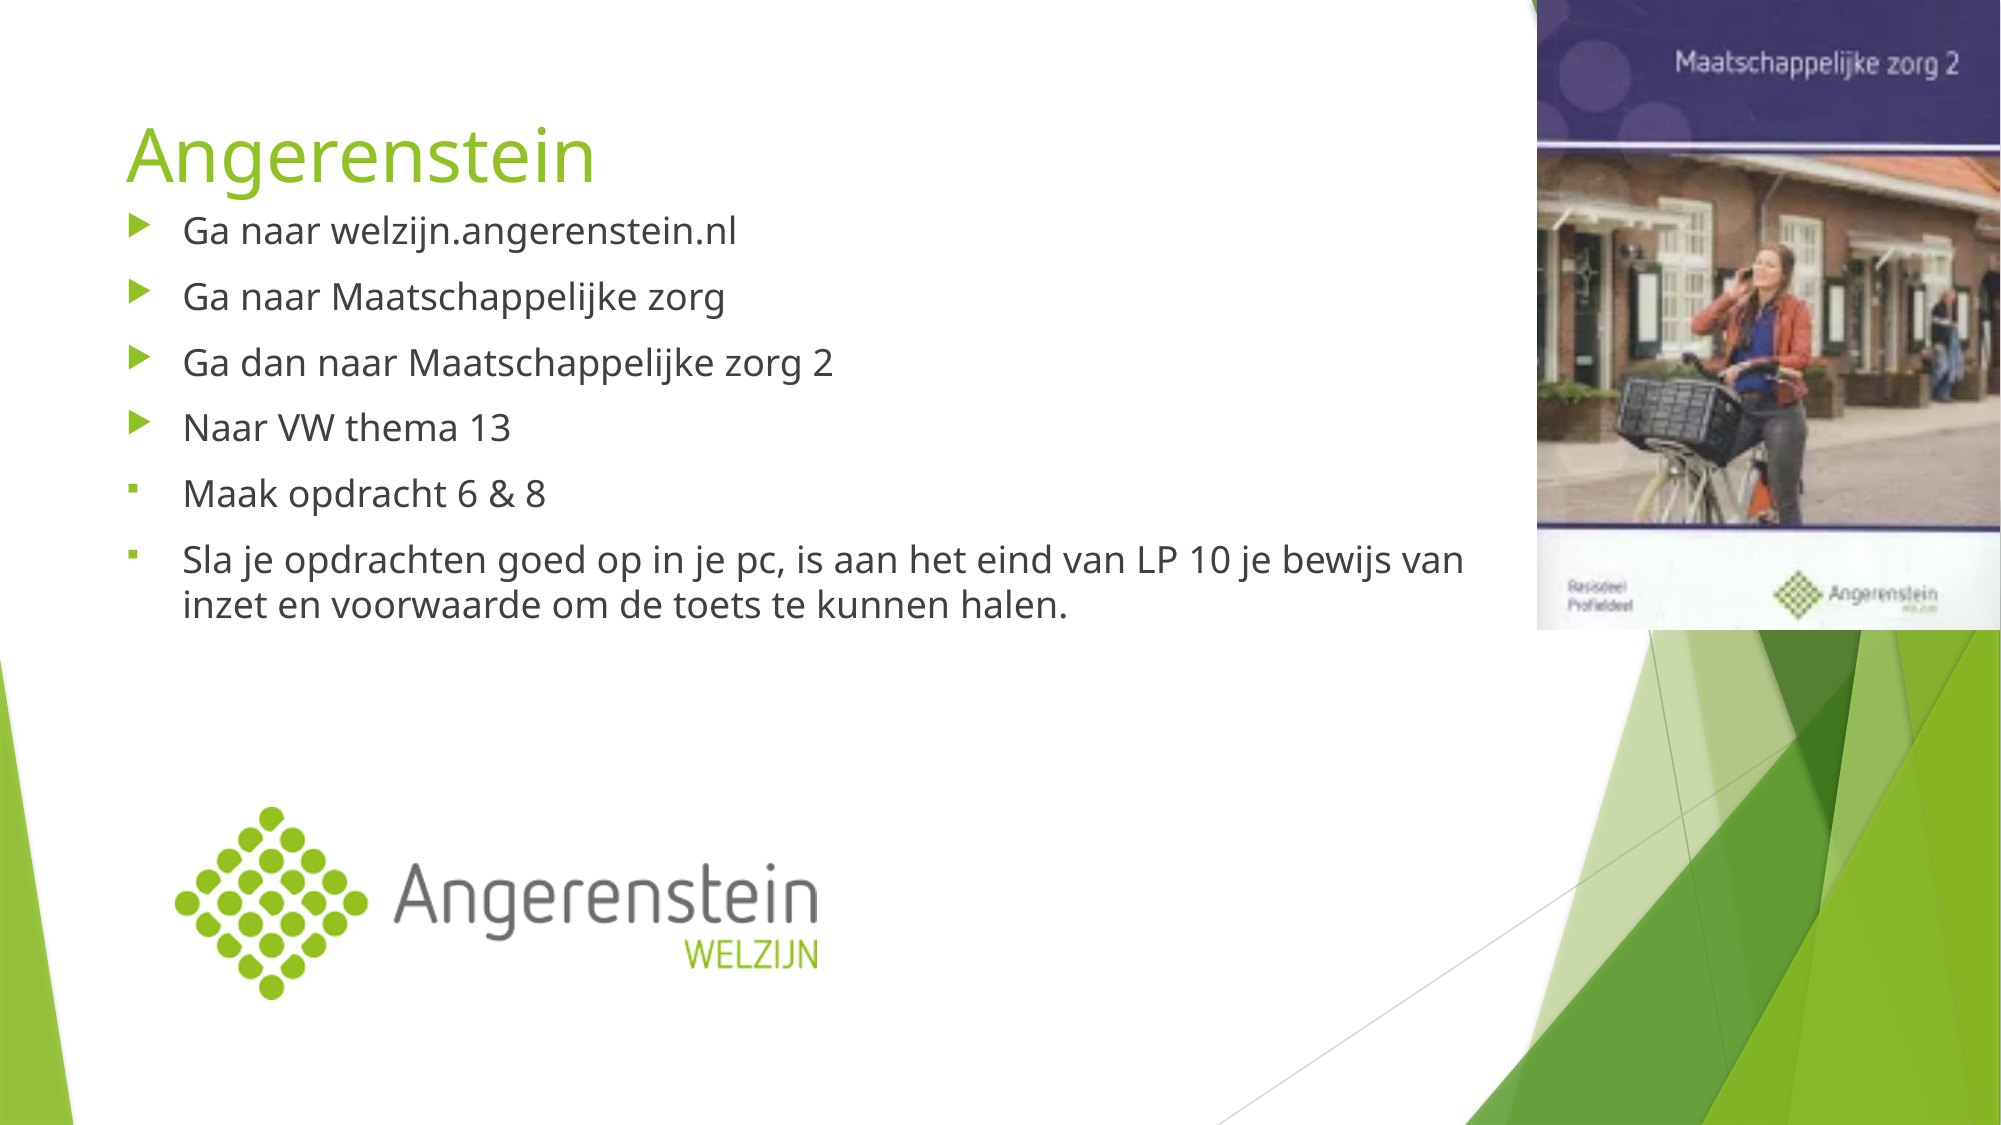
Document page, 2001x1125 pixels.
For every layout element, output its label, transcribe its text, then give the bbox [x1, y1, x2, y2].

list Ga naar welzijn.angerenstein.nl Ga naar Maatschappelijke zorg Ga dan naar Maatschappelijke zorg 2 Naar VW thema 13 Maak opdracht 6 & 8 Sla je opdrachten goed op in je pc, is aan het eind van LP 10 je bewijs van inzet en voorwaarde om de toets te kunnen halen. [111, 199, 1522, 836]
title Angerenstein [111, 99, 1522, 199]
picture [1536, 0, 2000, 631]
picture [174, 806, 817, 1000]
